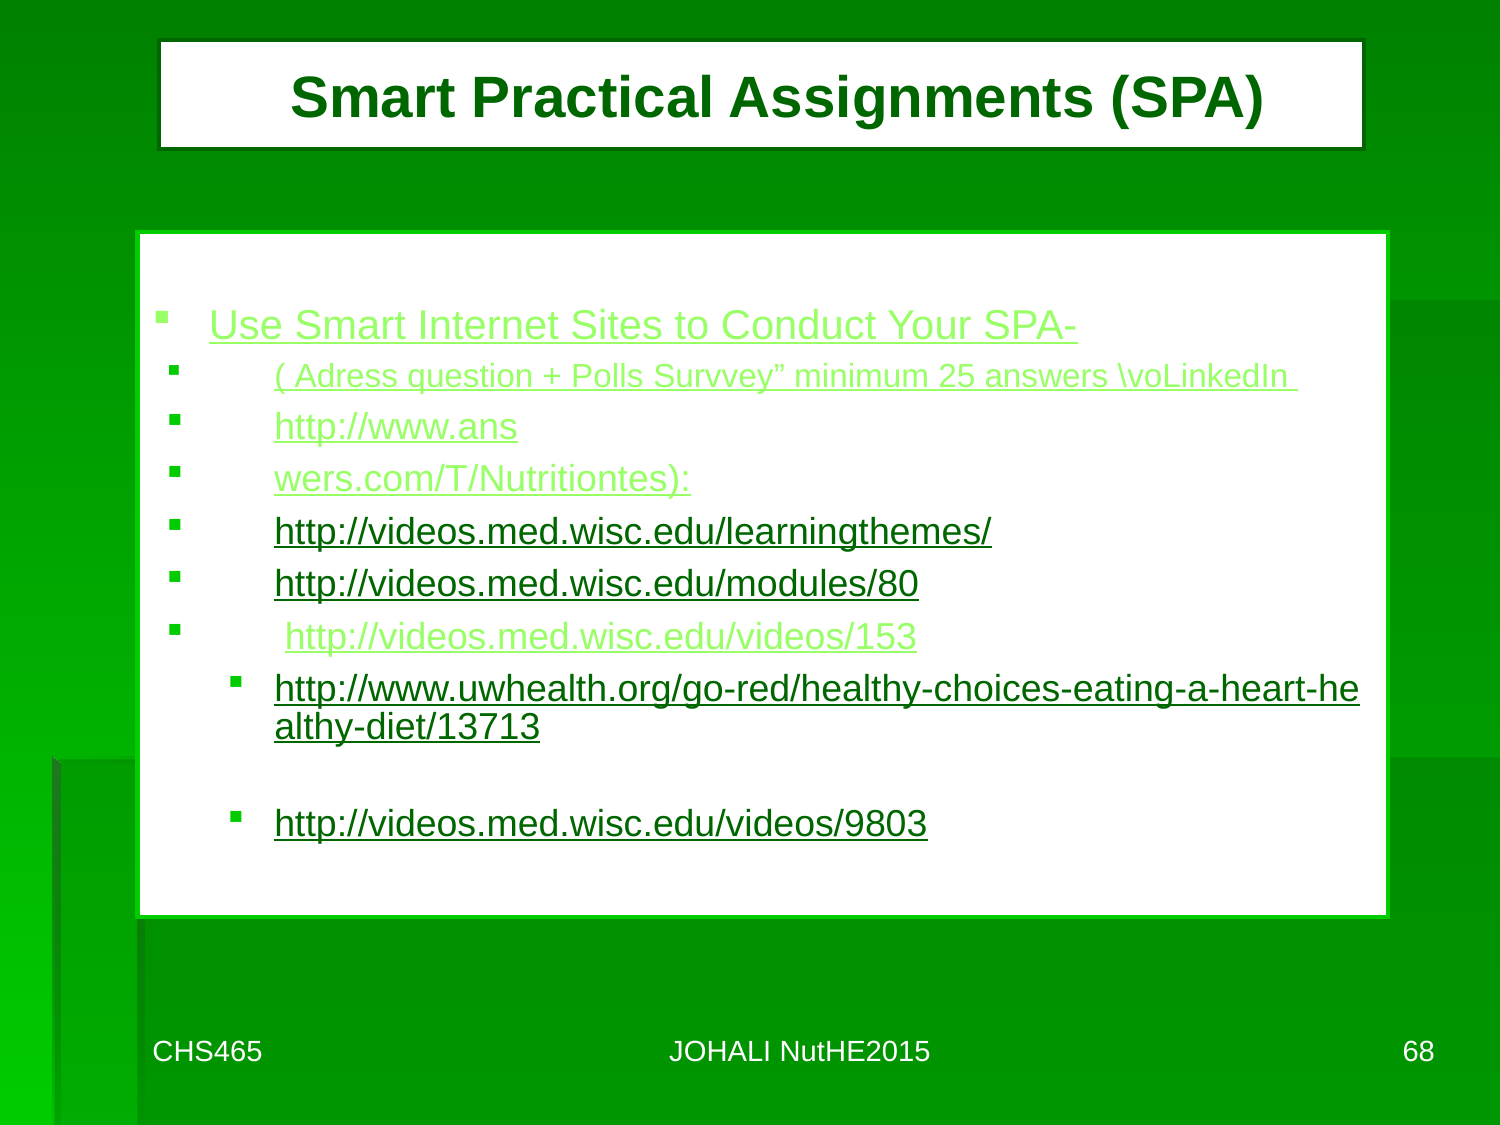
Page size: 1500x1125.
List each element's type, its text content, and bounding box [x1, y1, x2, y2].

footer JOHALI NutHE2015 [562, 1024, 1038, 1103]
slide_number 68 [1137, 1024, 1451, 1103]
title Smart Practical Assignments (SPA) [157, 38, 1366, 151]
list Use Smart Internet Sites to Conduct Your SPA- ( Adress question + Polls Survvey” minimum 25 answers \voLinkedIn http://www.ans wers.com/T/Nutritiontes): http://videos.med.wisc.edu/learningthemes/ http://videos.med.wisc.edu/modules/80 http://videos.med.wisc.edu/videos/153 http://www.uwhealth.org/go-red/healthy-choices-eating-a-heart-healthy-diet/13713 http://videos.med.wisc.edu/videos/9803 [135, 230, 1390, 919]
slide_number CHS465 [137, 1024, 450, 1103]
